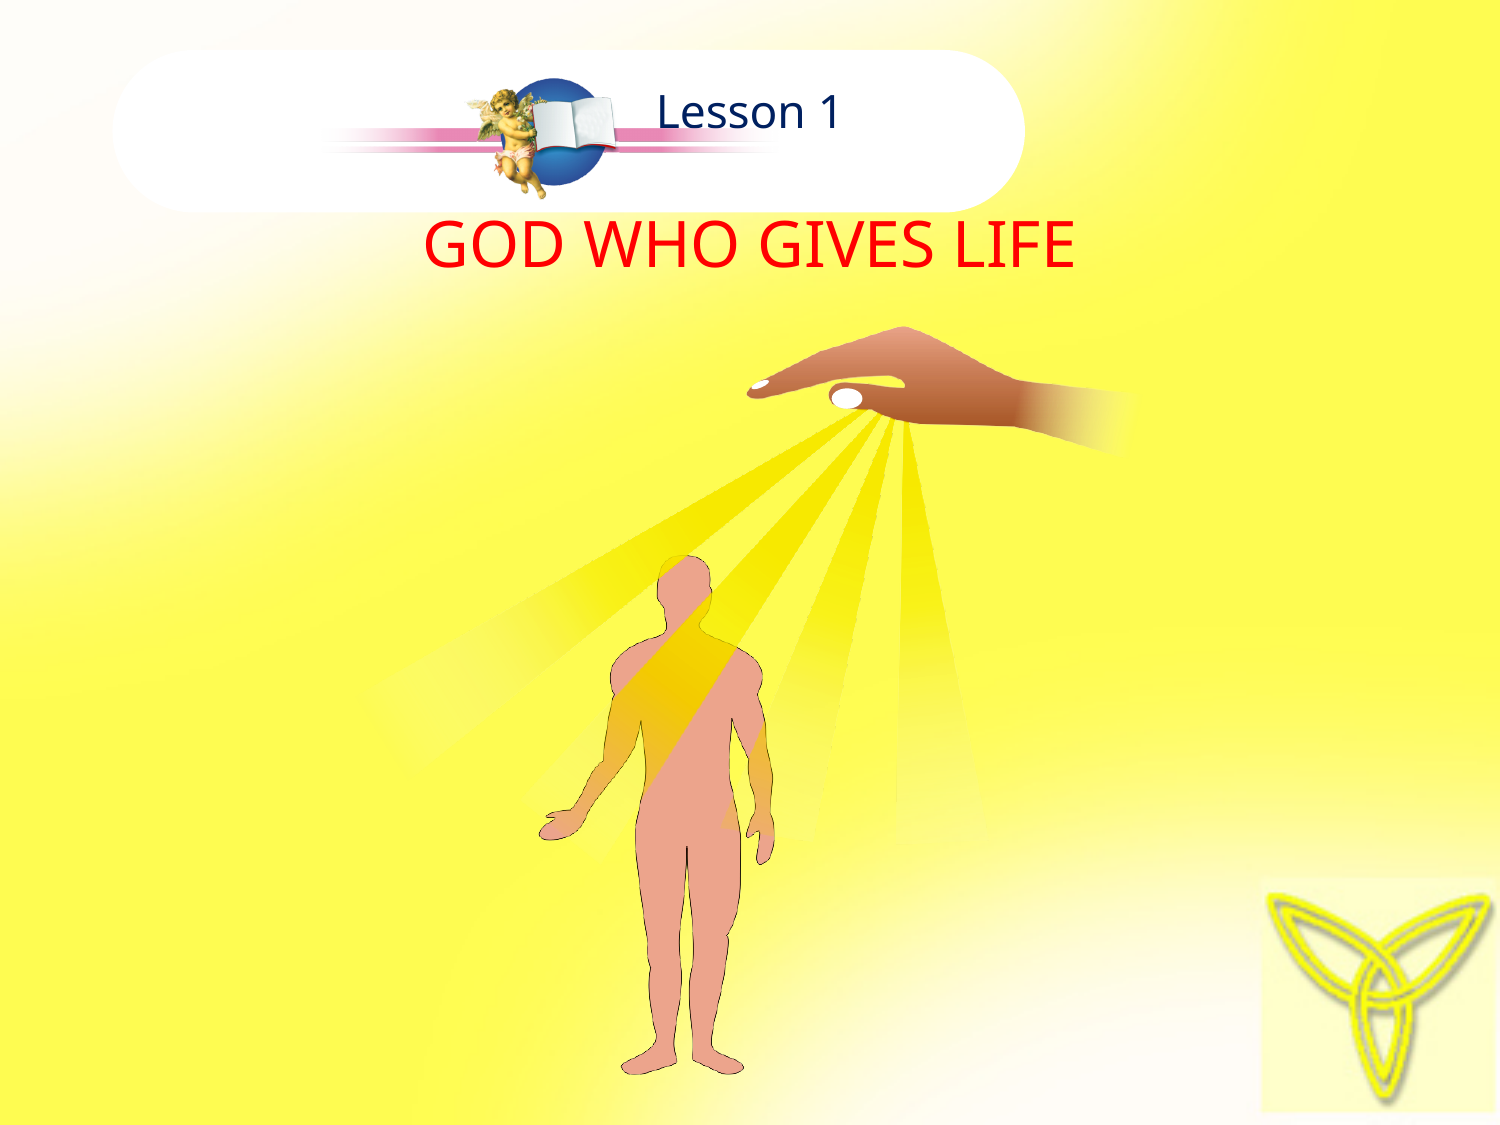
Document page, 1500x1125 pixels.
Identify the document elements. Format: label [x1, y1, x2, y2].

picture [0, 0, 1500, 1125]
text_box [349, 326, 1151, 1076]
